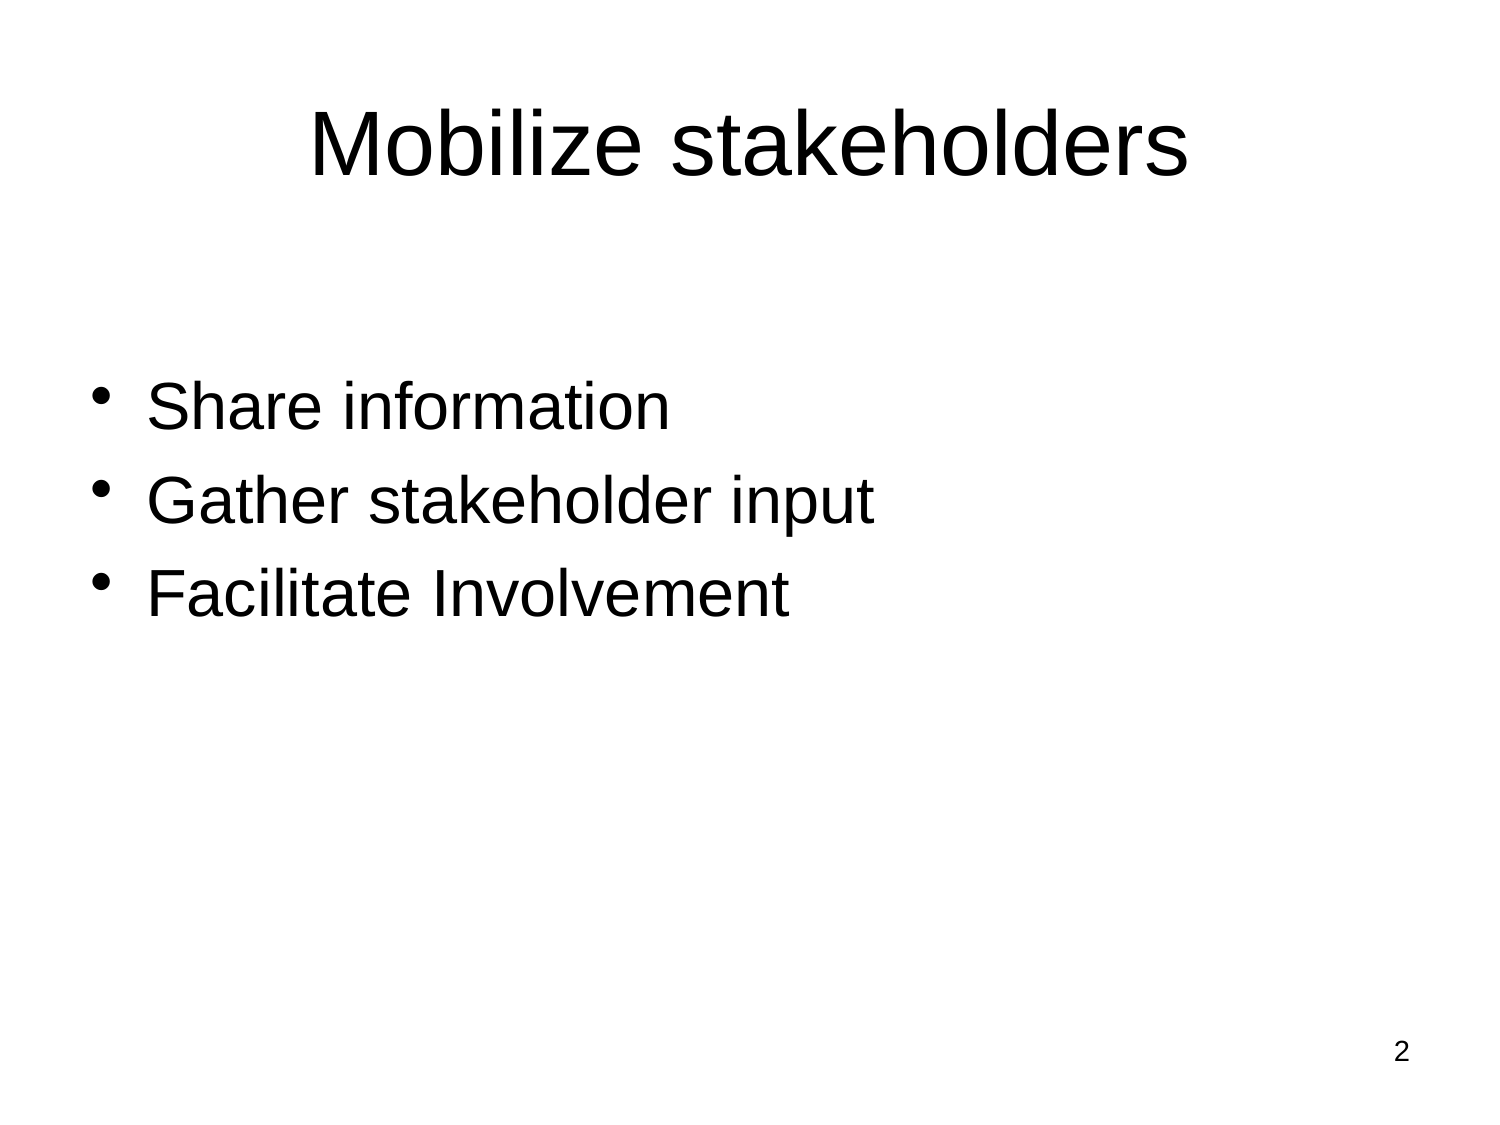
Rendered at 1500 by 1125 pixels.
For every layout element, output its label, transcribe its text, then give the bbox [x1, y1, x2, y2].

list Share information Gather stakeholder input Facilitate Involvement [74, 262, 1426, 1006]
slide_number 2 [1074, 1024, 1426, 1103]
title Mobilize stakeholders [74, 44, 1426, 233]
